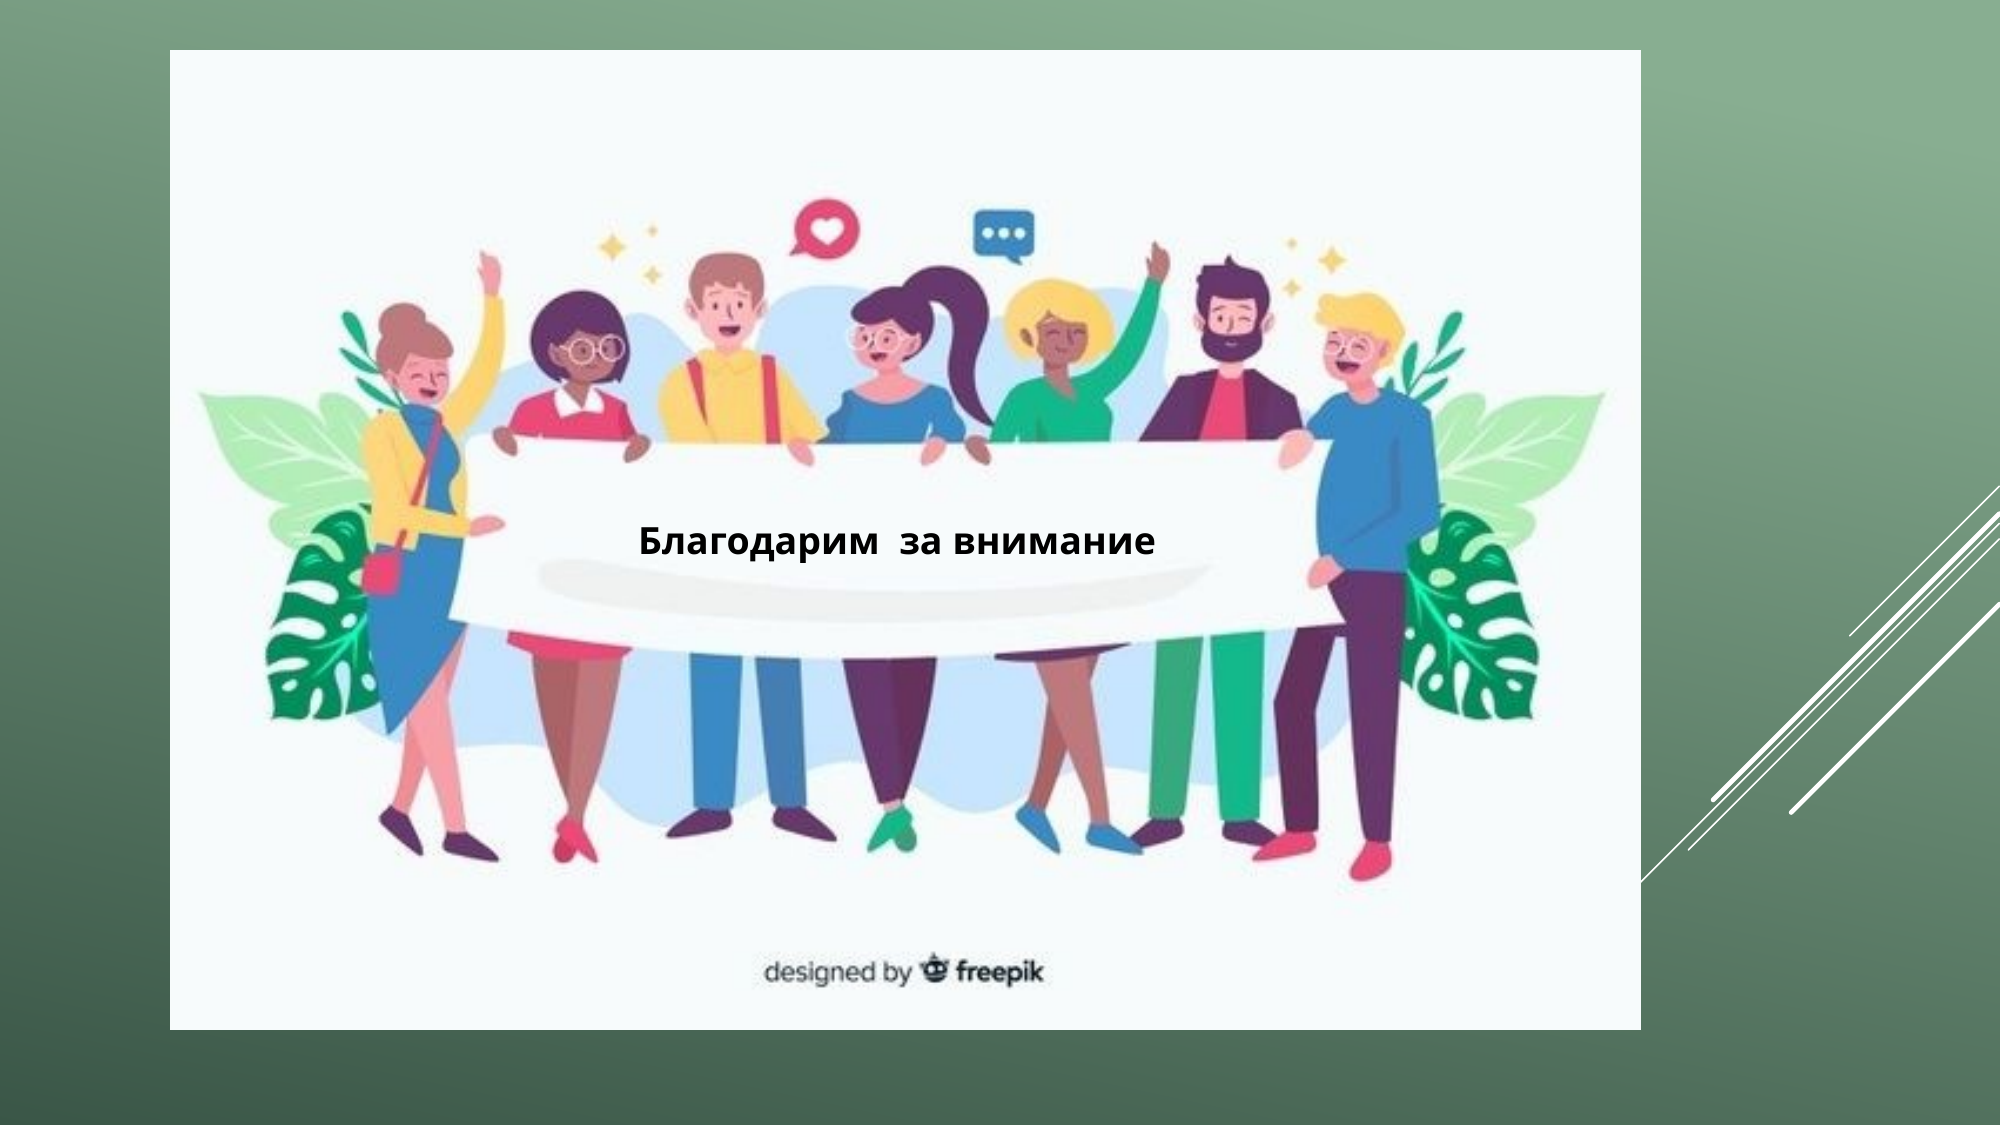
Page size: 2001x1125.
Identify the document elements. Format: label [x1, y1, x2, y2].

picture [169, 50, 1641, 1031]
